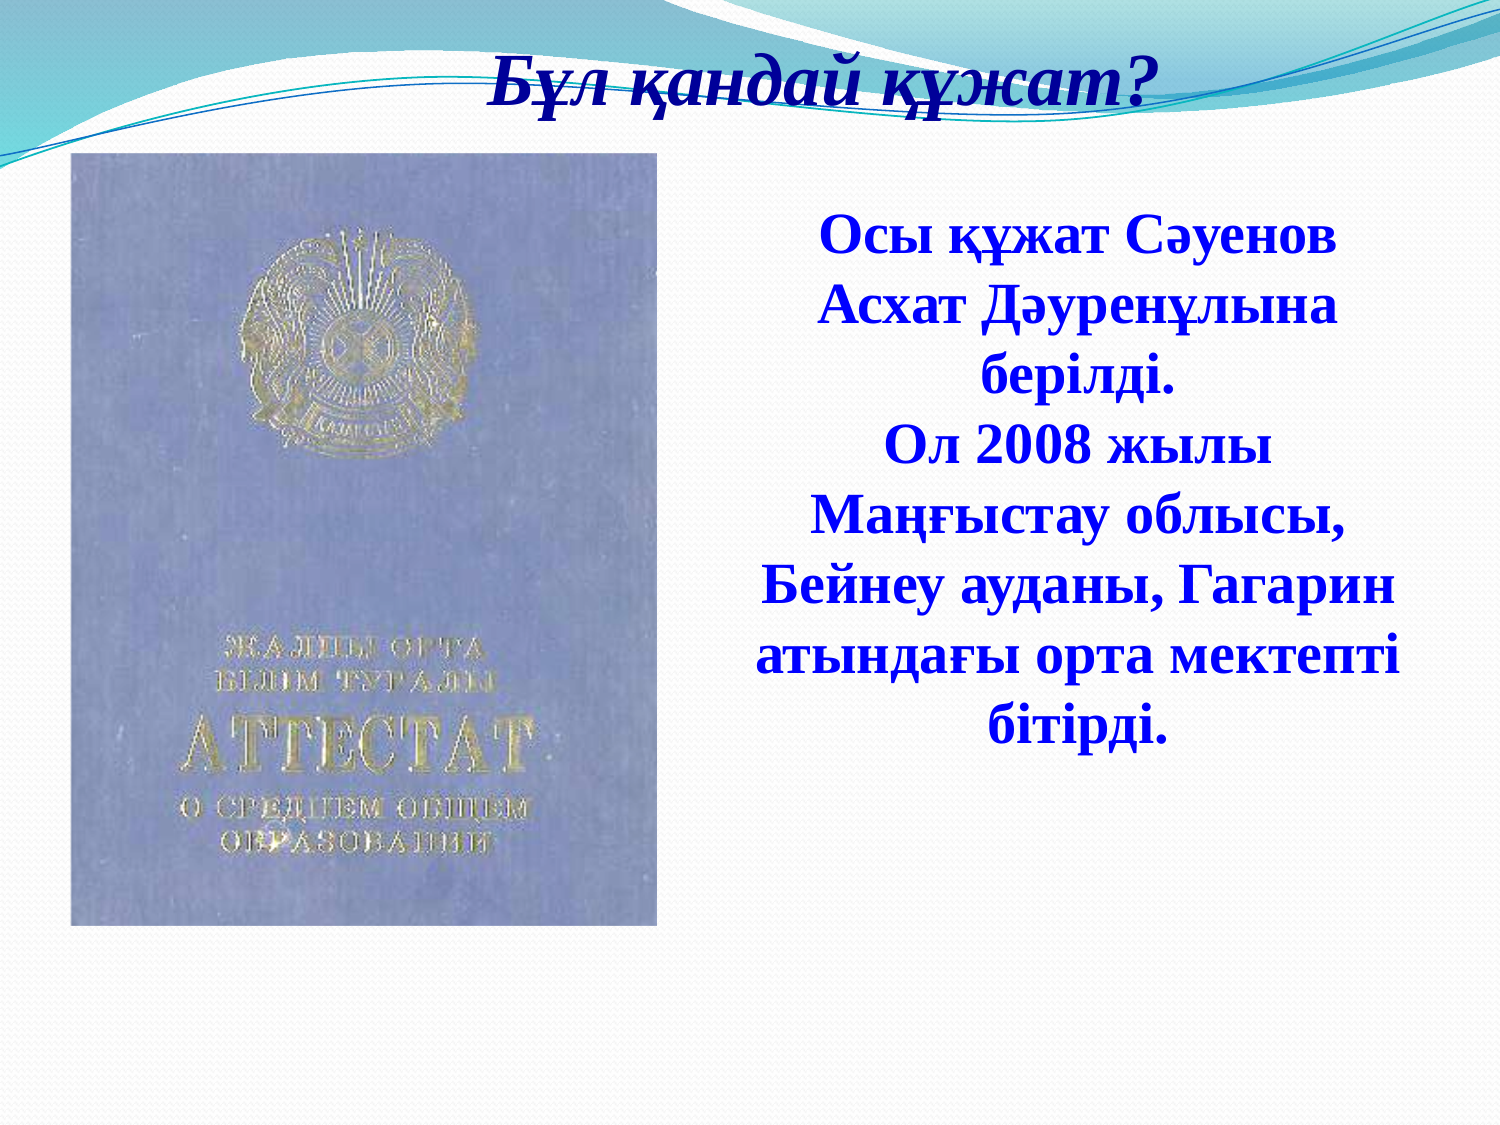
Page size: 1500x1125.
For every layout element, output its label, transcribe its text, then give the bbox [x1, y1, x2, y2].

text_box Қоғамдық ортада адамдардың өздерін ұстау ережелерінің жиынтығы қалай аталады? [72, 843, 657, 847]
text_box Осы құжат Сәуенов Асхат Дәуренұлына берілді. Ол 2008 жылы Маңғыстау облысы, Бейнеу ауданы, Гагарин атындағы орта мектепті бітірді. [738, 187, 1419, 763]
text_box Бұл қандай құжат? [471, 23, 1177, 129]
picture [0, 245, 751, 833]
